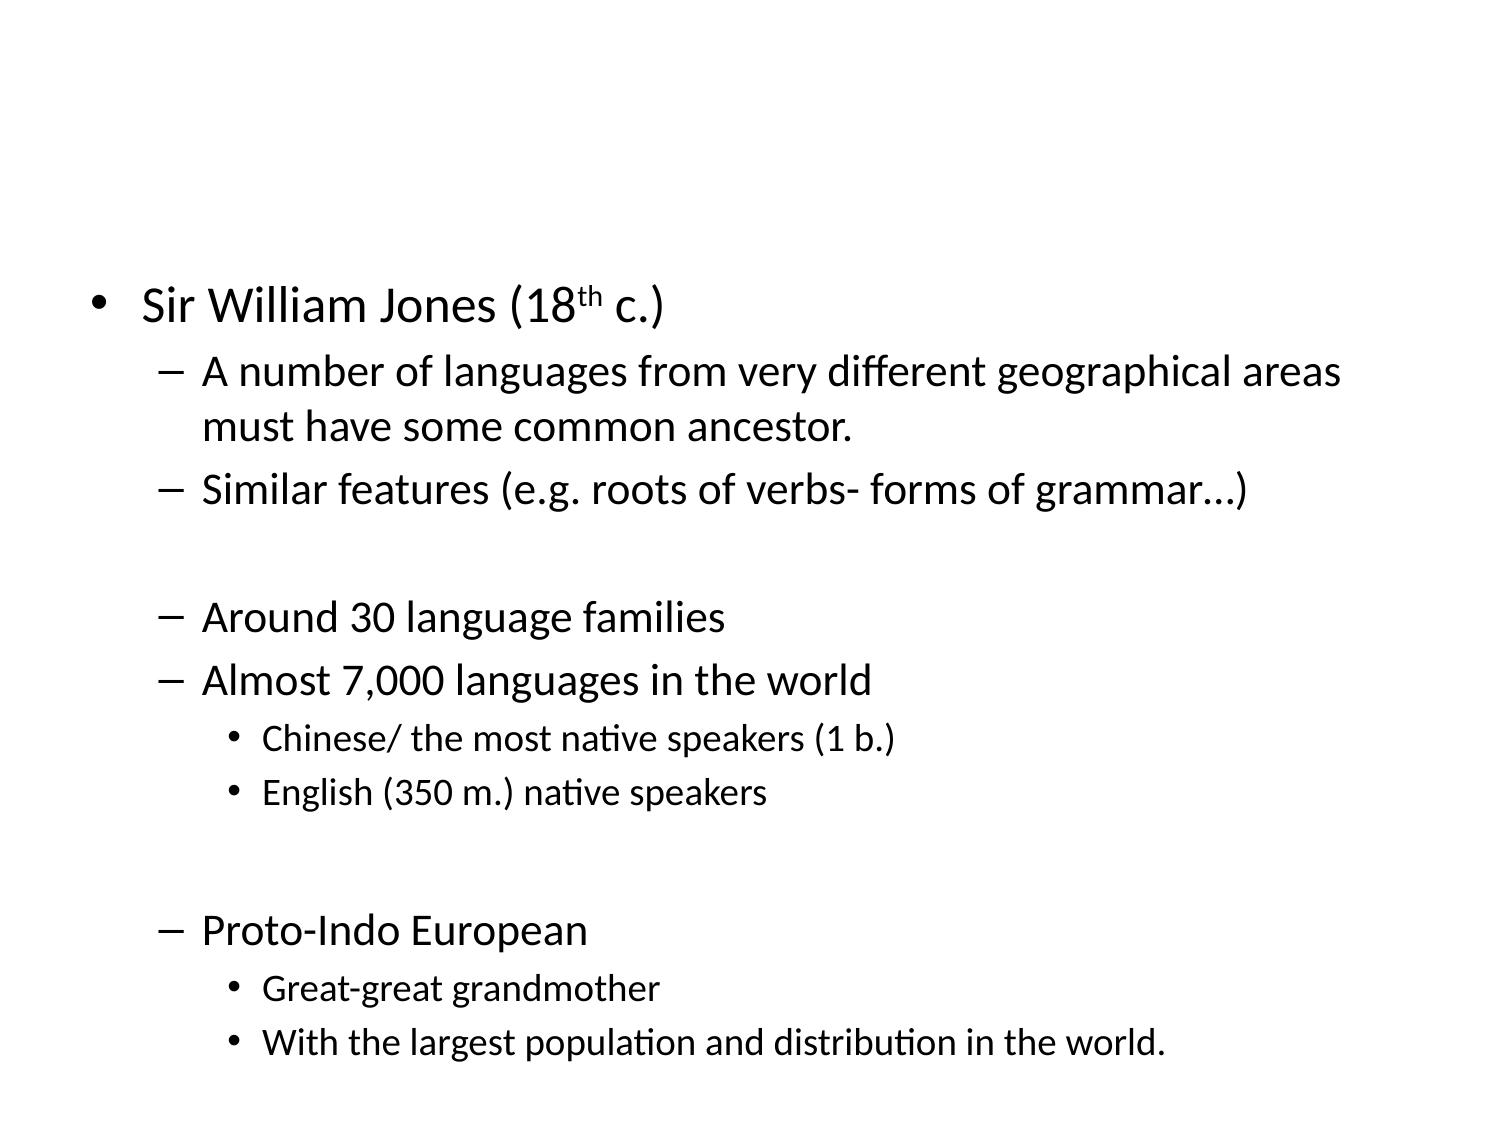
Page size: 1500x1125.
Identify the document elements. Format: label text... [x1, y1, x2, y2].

list Sir William Jones (18th c.) A number of languages from very different geographical areas must have some common ancestor. Similar features (e.g. roots of verbs- forms of grammar…) Around 30 language families Almost 7,000 languages in the world Chinese/ the most native speakers (1 b.) English (350 m.) native speakers Proto-Indo European Great-great grandmother With the largest population and distribution in the world. [75, 262, 1425, 1075]
